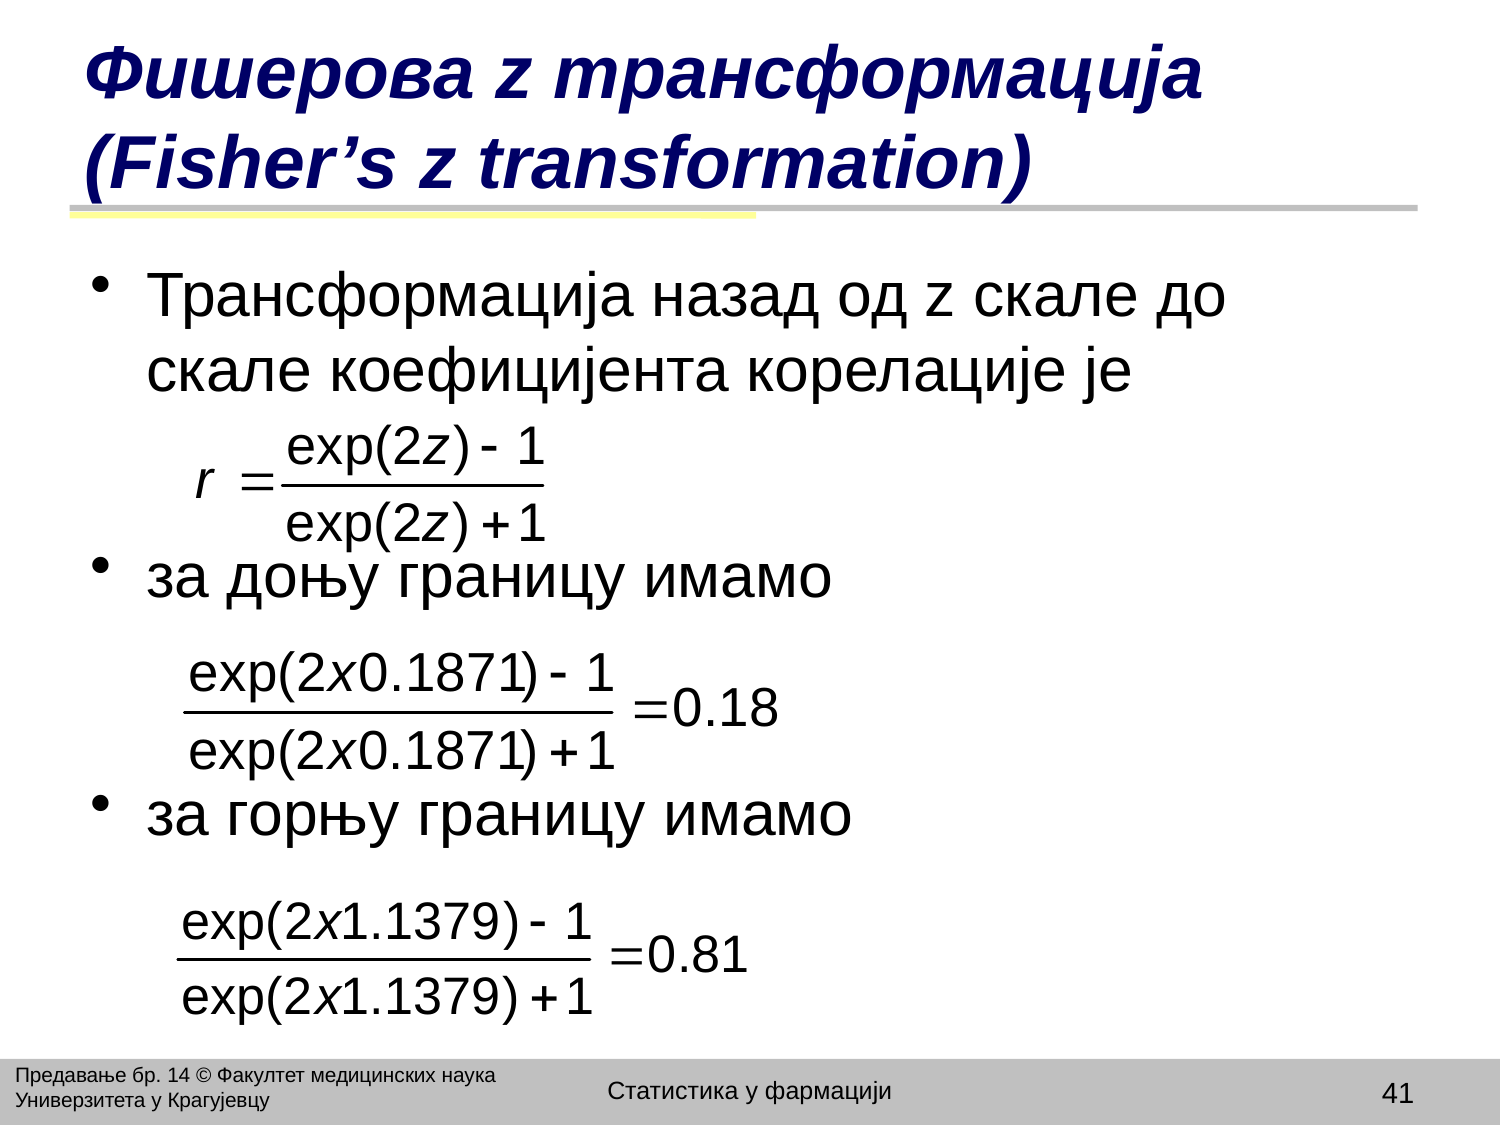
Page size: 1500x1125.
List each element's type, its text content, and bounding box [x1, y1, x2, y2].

list Трансформација назад од z скале до скале коефицијента корелације је за доњу границу имамо за горњу границу имамо [74, 246, 1426, 531]
list Трансформација назад од z скале до скале коефицијента корелације је за доњу границу имамо за горњу границу имамо [74, 533, 1426, 1023]
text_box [186, 406, 556, 565]
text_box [173, 632, 792, 793]
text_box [166, 882, 753, 1037]
slide_number Предавање бр. 14 © Факултет медицинских наука Универзитета у Крагујевцу [0, 1053, 622, 1108]
footer Статистика у фармацији [512, 1066, 988, 1125]
title Фишерова z трансформација (Fisher’s z transformation) [69, 19, 1426, 208]
slide_number 41 [1079, 1066, 1430, 1125]
